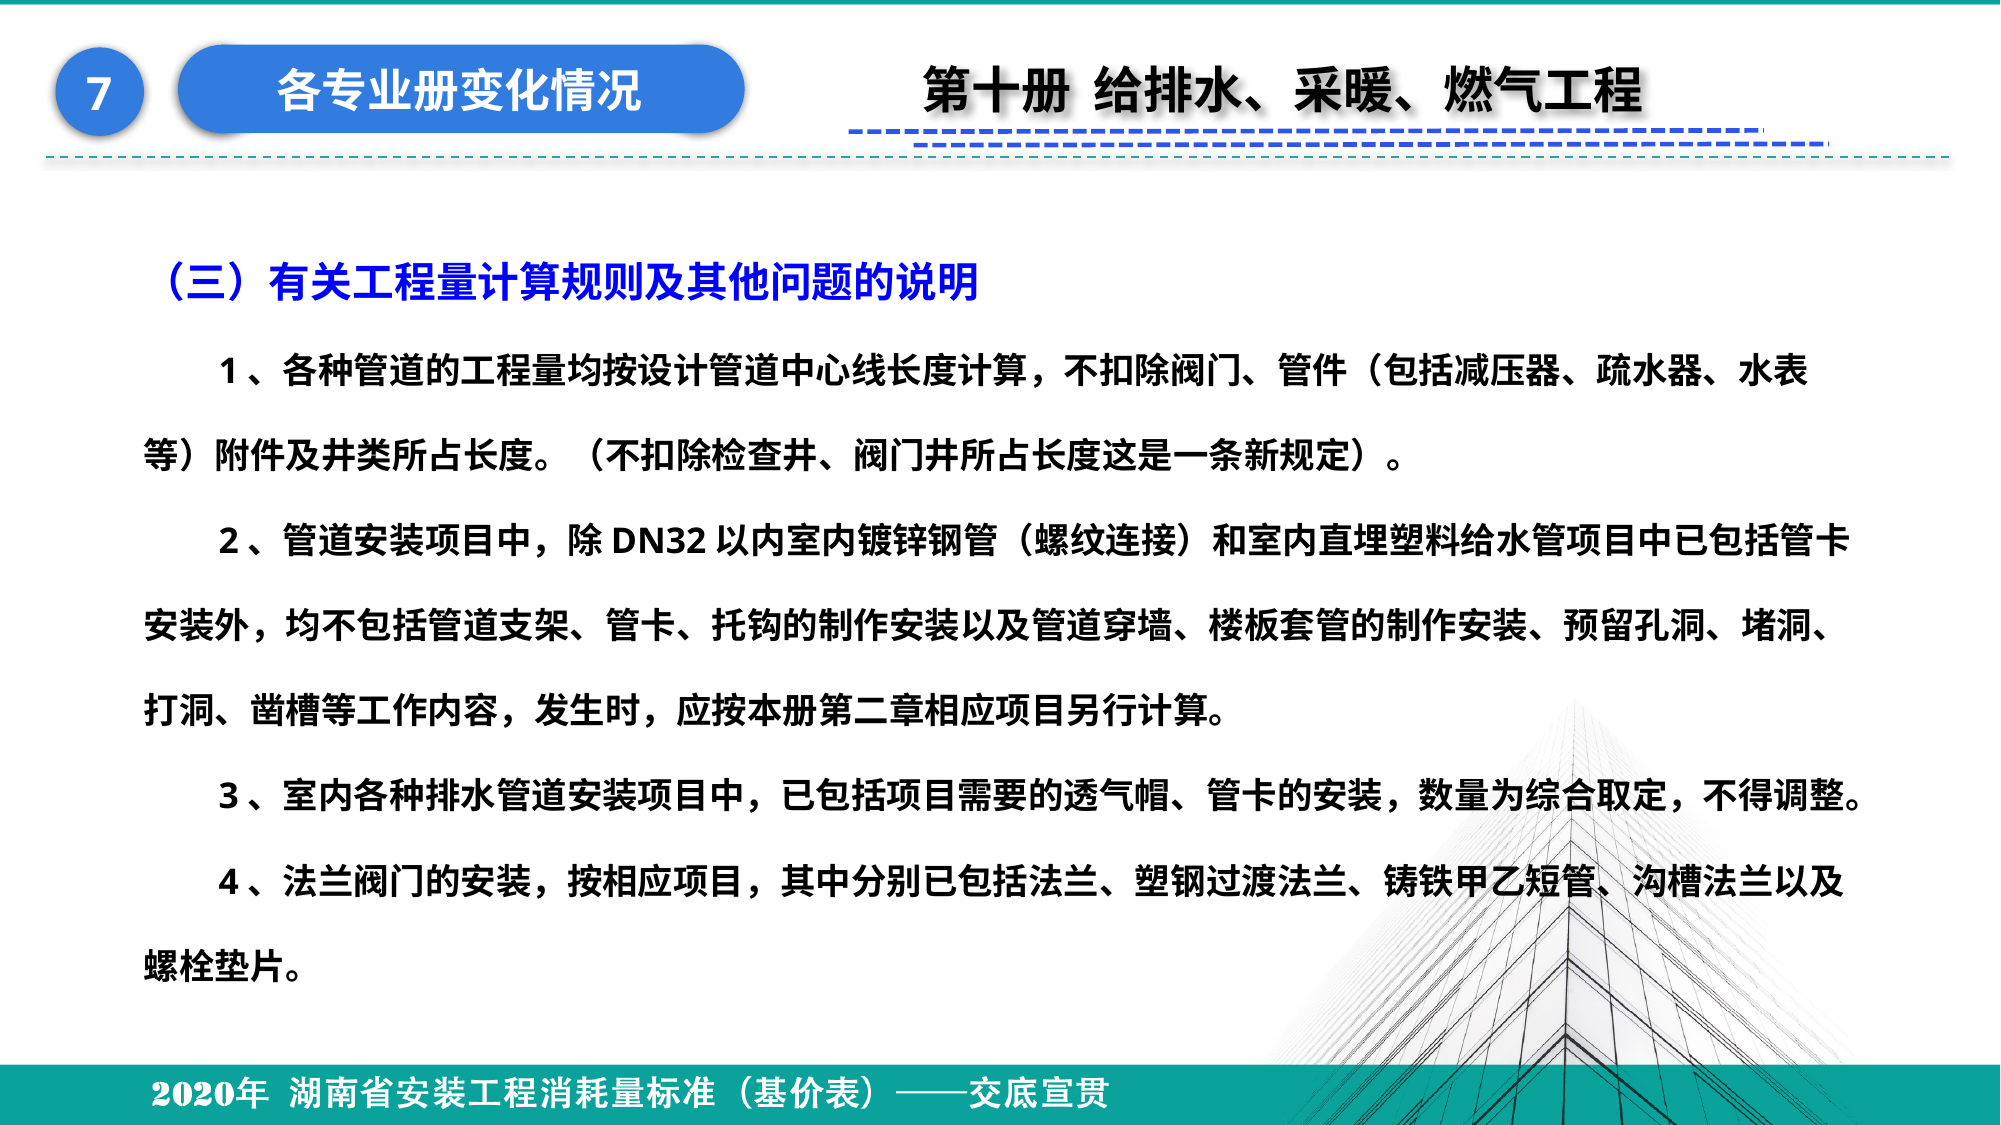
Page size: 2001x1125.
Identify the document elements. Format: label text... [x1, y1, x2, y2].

picture [0, 0, 2001, 1125]
text_box （三）有关工程量计算规则及其他问题的说明 1、各种管道的工程量均按设计管道中心线长度计算，不扣除阀门、管件（包括减压器、疏水器、水表等）附件及井类所占长度。（不扣除检查井、阀门井所占长度这是一条新规定）。 2、管道安装项目中，除DN32以内室内镀锌钢管（螺纹连接）和室内直埋塑料给水管项目中已包括管卡安装外，均不包括管道支架、管卡、托钩的制作安装以及管道穿墙、楼板套管的制作安装、预留孔洞、堵洞、打洞、凿槽等工作内容，发生时，应按本册第二章相应项目另行计算。 3、室内各种排水管道安装项目中，已包括项目需要的透气帽、管卡的安装，数量为综合取定，不得调整。 4、法兰阀门的安装，按相应项目，其中分别已包括法兰、塑钢过渡法兰、铸铁甲乙短管、沟槽法兰以及螺栓垫片。 [128, 198, 1871, 994]
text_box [45, 44, 1955, 158]
slide_number [1918, 0, 2000, 52]
